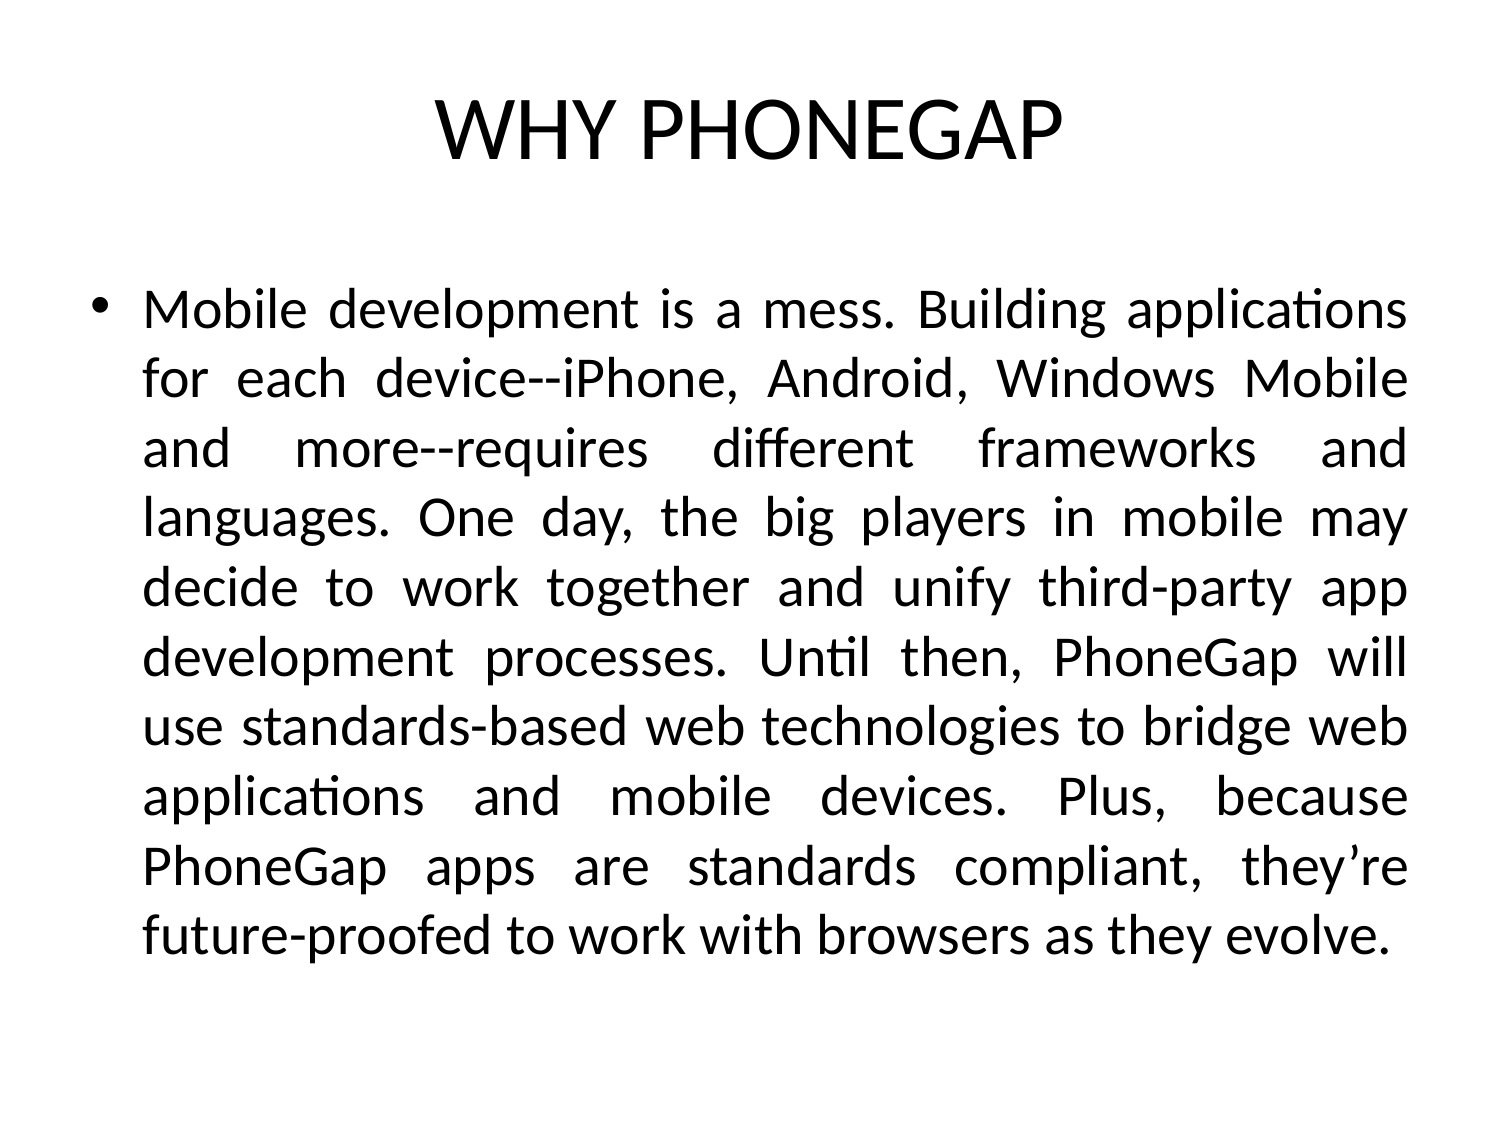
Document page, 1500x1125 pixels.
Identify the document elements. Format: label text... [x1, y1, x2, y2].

title WHY PHONEGAP [75, 45, 1425, 200]
list Mobile development is a mess. Building applications for each device--iPhone, Android, Windows Mobile and more--requires different frameworks and languages. One day, the big players in mobile may decide to work together and unify third-party app development processes. Until then, PhoneGap will use standards-based web technologies to bridge web applications and mobile devices. Plus, because PhoneGap apps are standards compliant, they’re future-proofed to work with browsers as they evolve. [75, 262, 1425, 1005]
